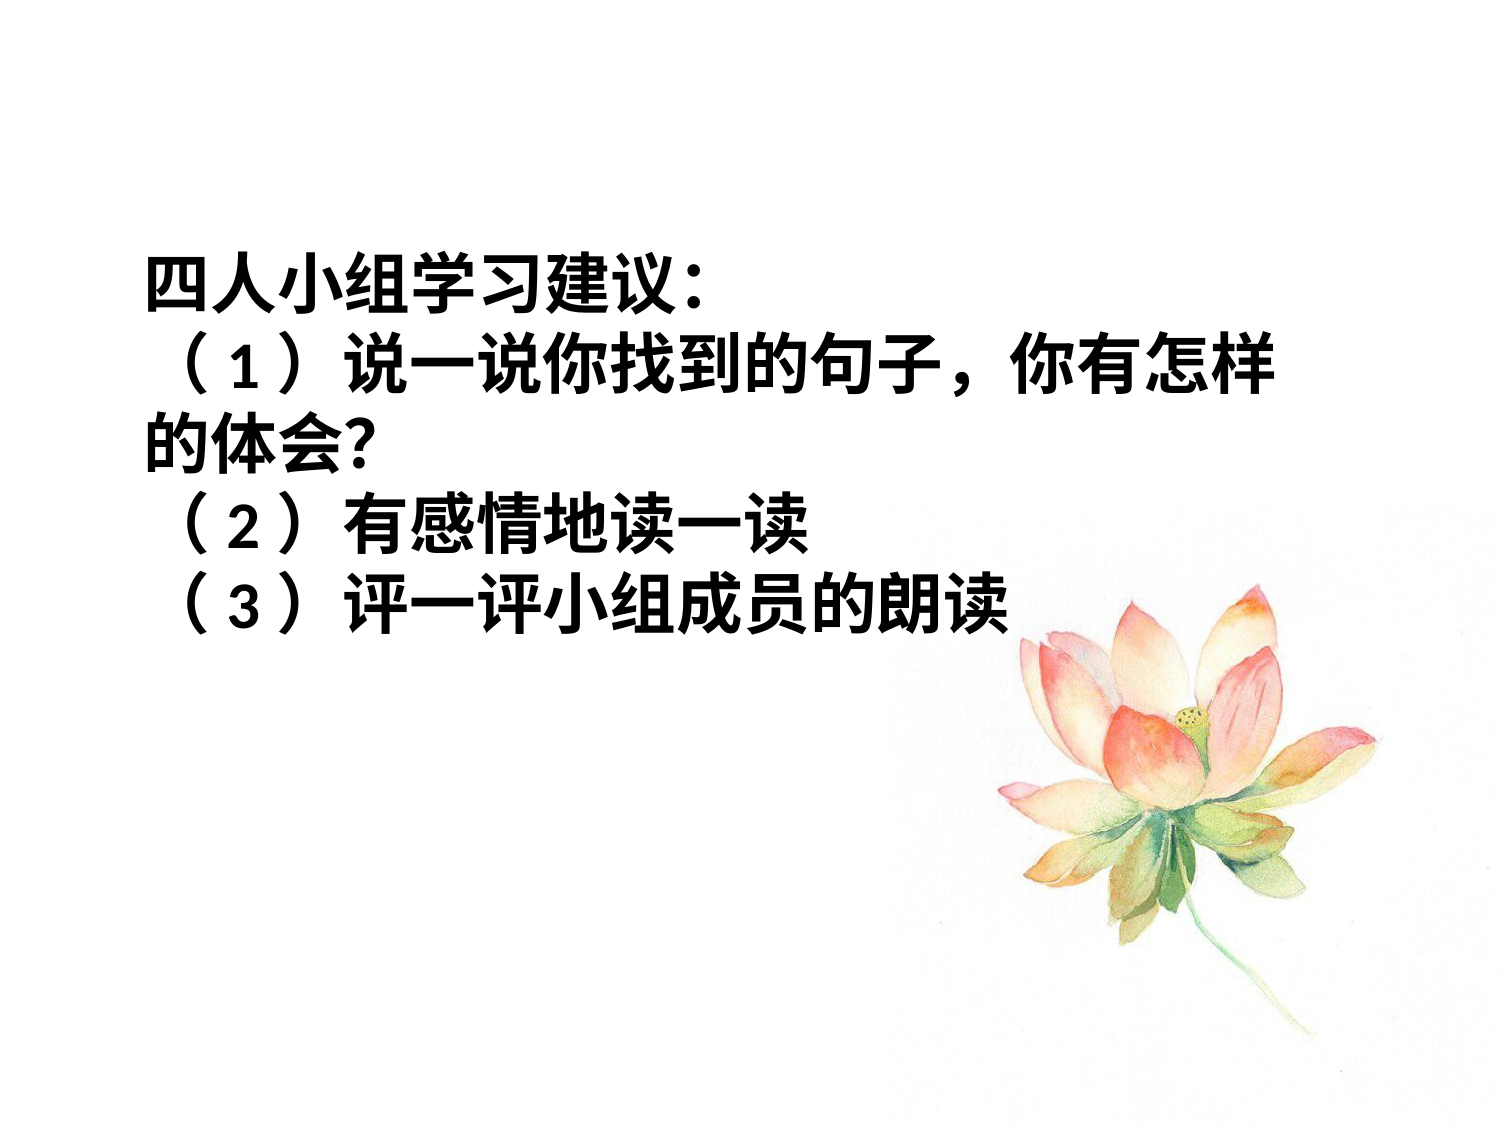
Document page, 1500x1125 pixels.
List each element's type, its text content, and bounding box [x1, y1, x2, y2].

text_box 四人小组学习建议： （1）说一说你找到的句子，你有怎样的体会？ （2）有感情地读一读 （3）评一评小组成员的朗读 [128, 234, 1325, 649]
picture [890, 505, 1500, 1125]
